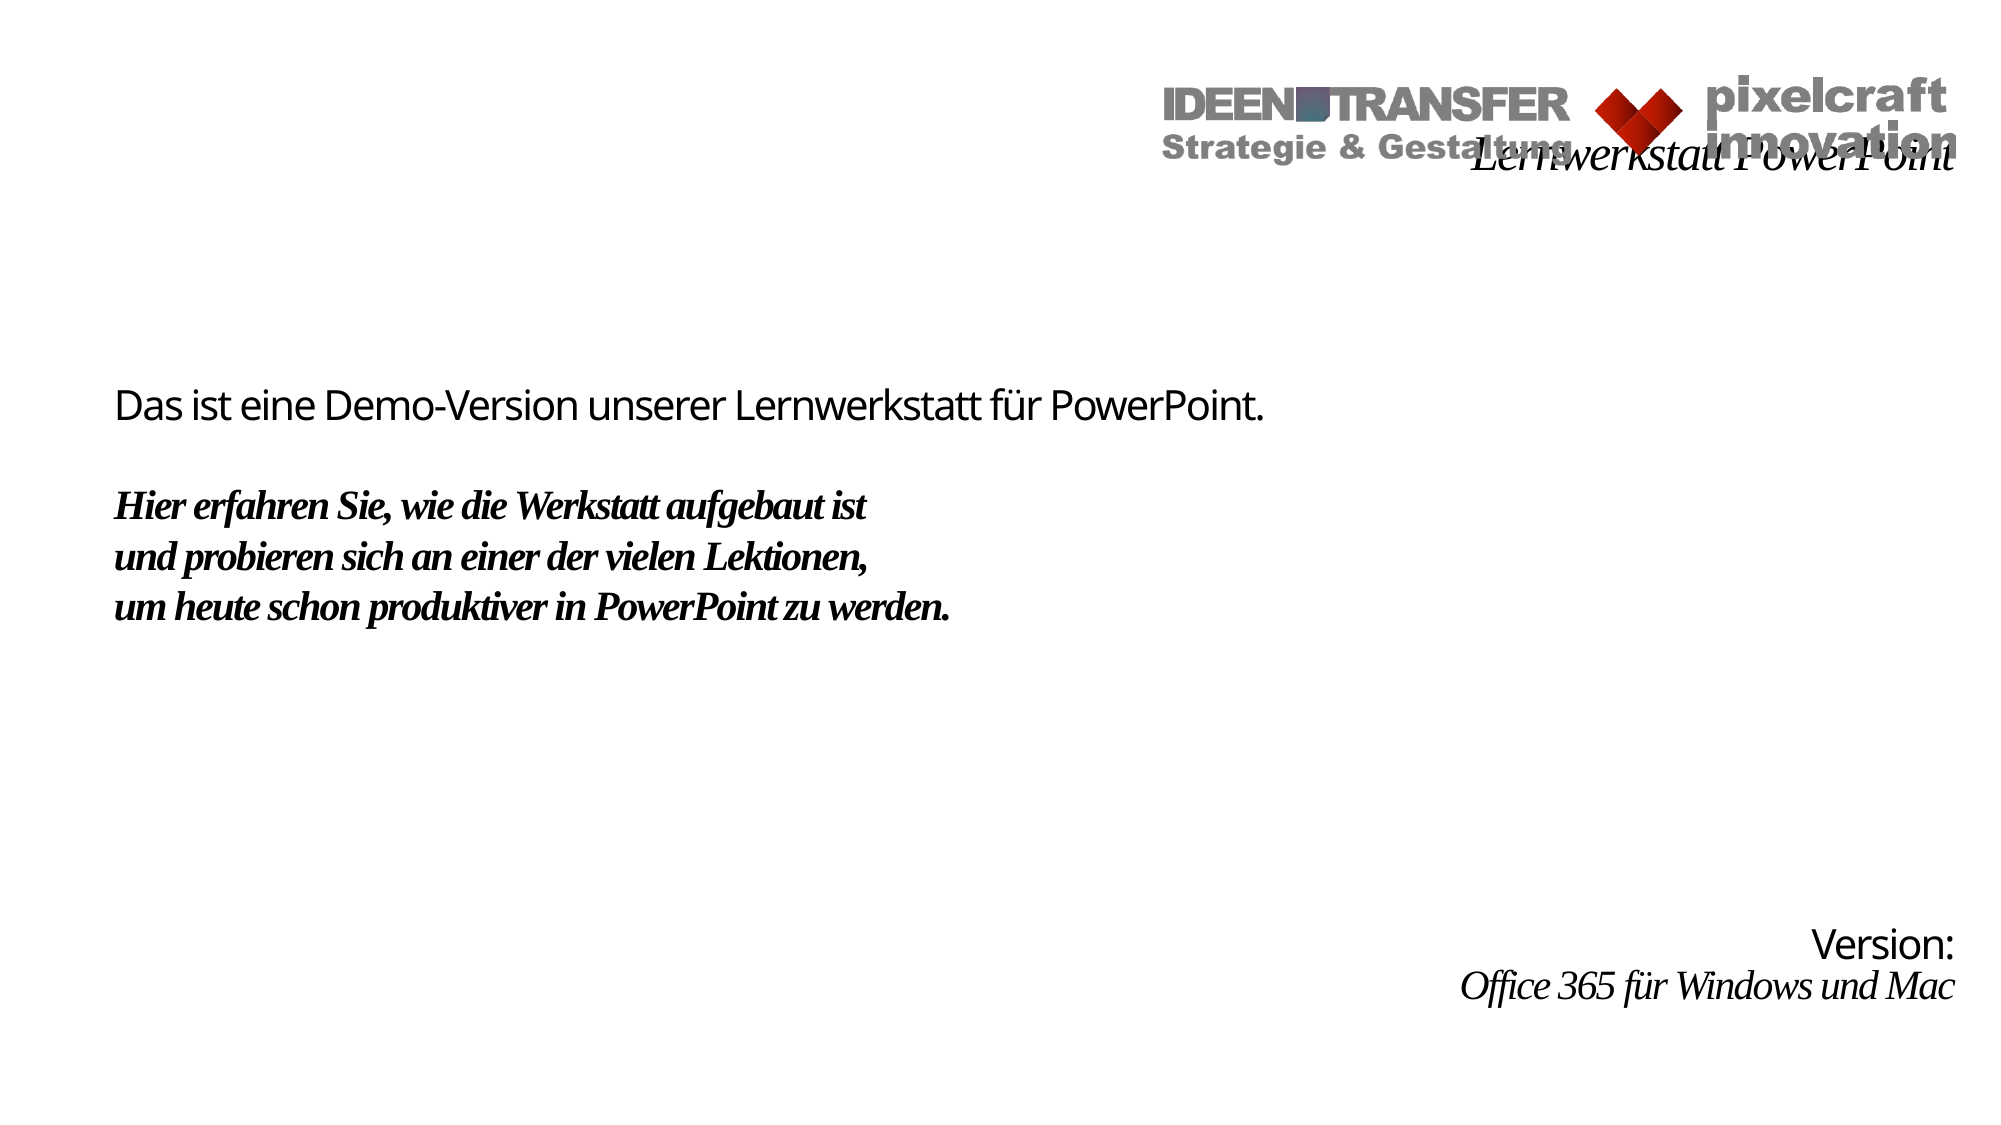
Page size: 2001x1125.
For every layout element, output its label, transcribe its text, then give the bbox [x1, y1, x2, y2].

text_box Lernwerkstatt PowerPoint [1460, 119, 1968, 192]
text_box Version: Office 365 für Windows und Mac [1447, 916, 1968, 1020]
picture [1141, 74, 1957, 186]
text_box Das ist eine Demo-Version unserer Lernwerkstatt für PowerPoint. Hier erfahren Sie, wie die Werkstatt aufgebaut ist und probieren sich an einer der vielen Lektionen, um heute schon produktiver in PowerPoint zu werden. [102, 366, 2000, 901]
